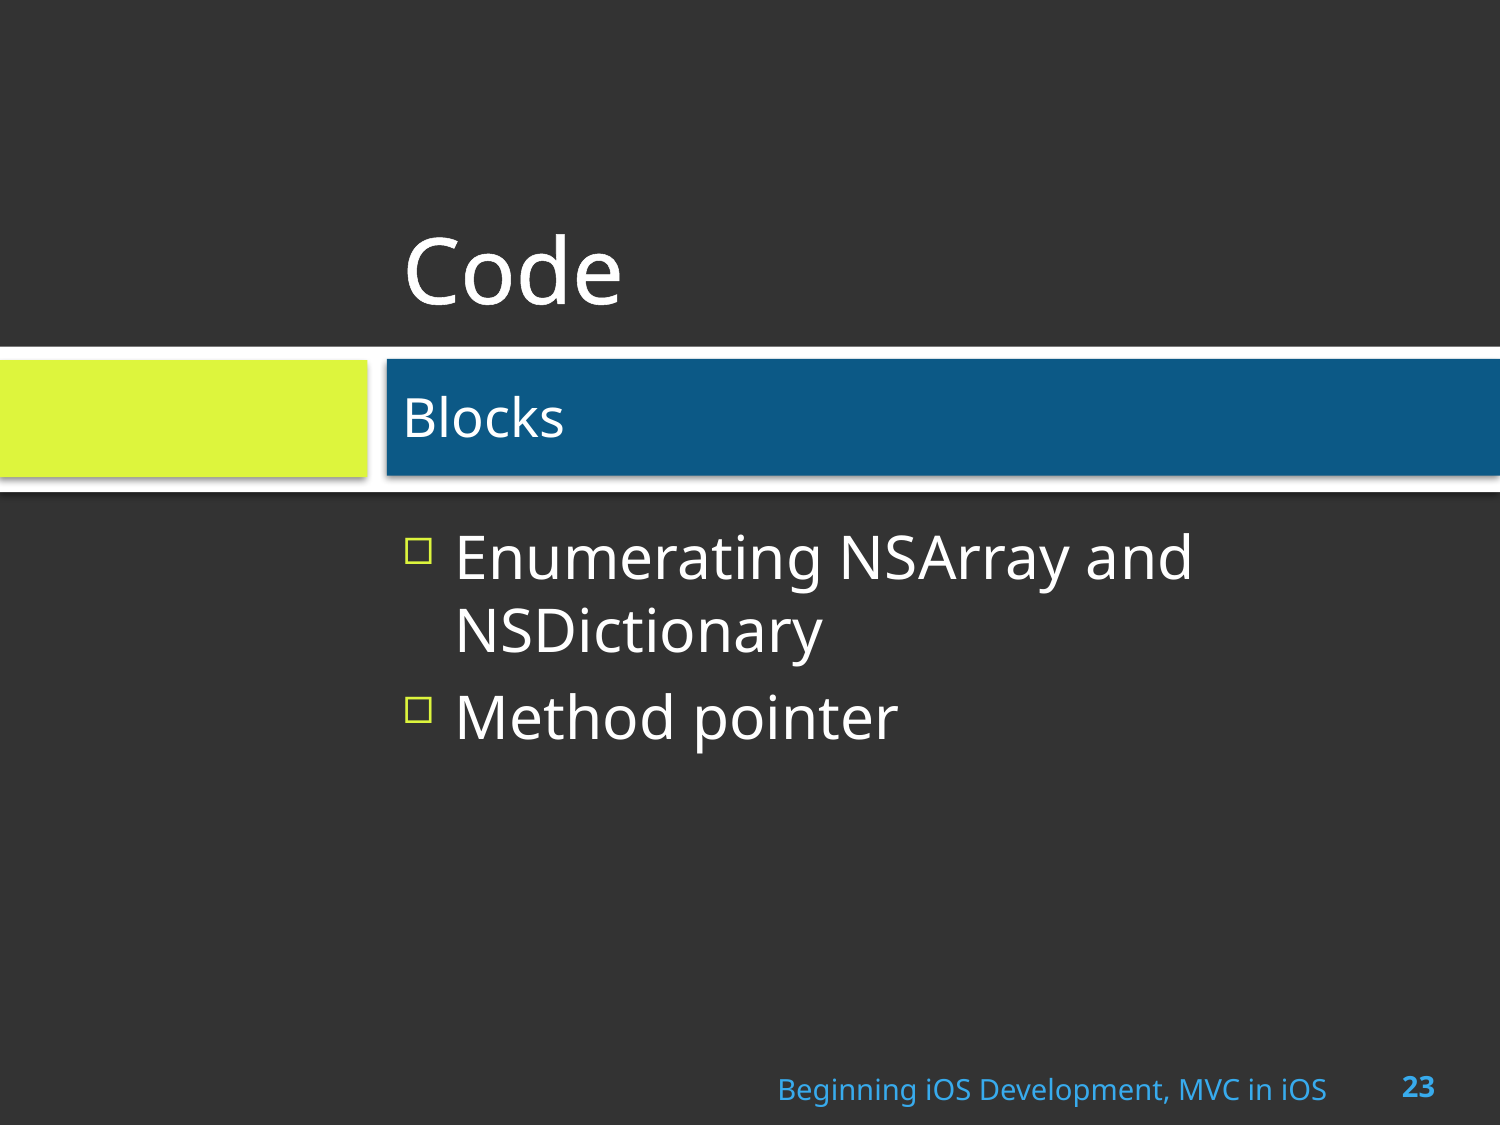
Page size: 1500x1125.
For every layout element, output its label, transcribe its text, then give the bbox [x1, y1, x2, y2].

footer Beginning iOS Development, MVC in iOS [379, 1058, 1343, 1119]
title Code [387, 29, 1450, 330]
slide_number 23 [1350, 1057, 1488, 1120]
list Enumerating NSArray and NSDictionary Method pointer [387, 512, 1488, 1035]
subtitle Blocks [387, 359, 1488, 473]
